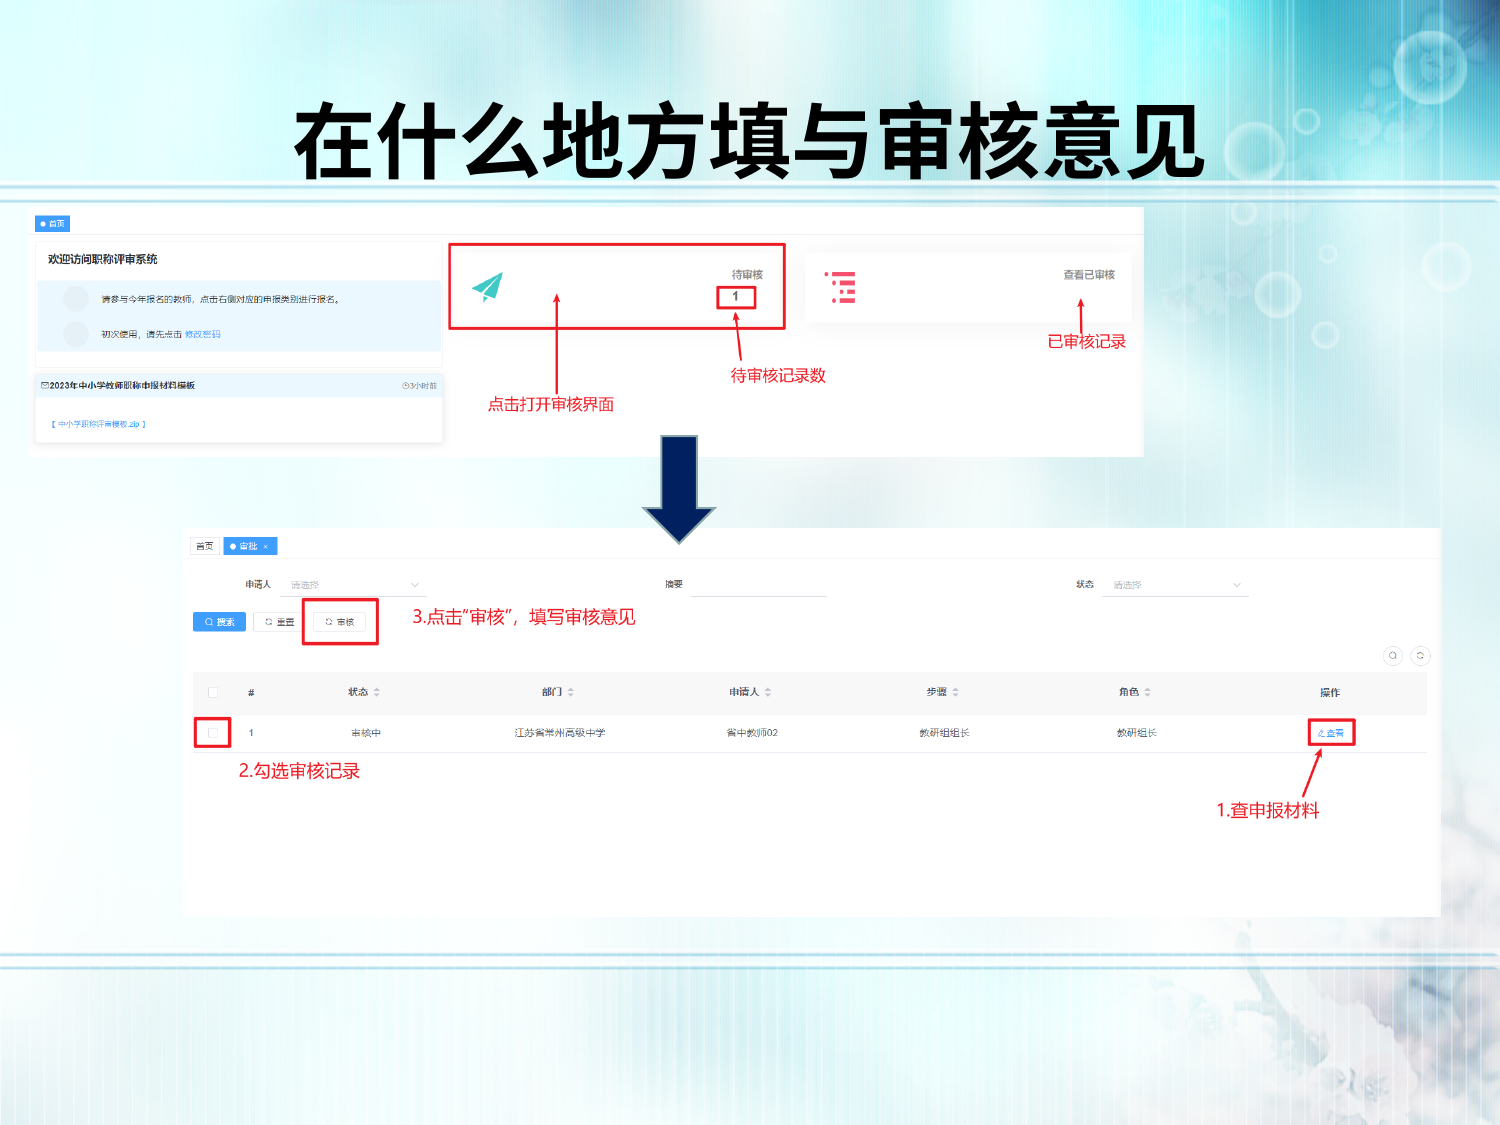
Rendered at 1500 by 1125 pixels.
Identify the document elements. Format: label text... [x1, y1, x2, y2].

picture [0, 0, 1500, 1125]
text_box [641, 457, 718, 528]
title 在什么地方填与审核意见 [75, 45, 1425, 233]
